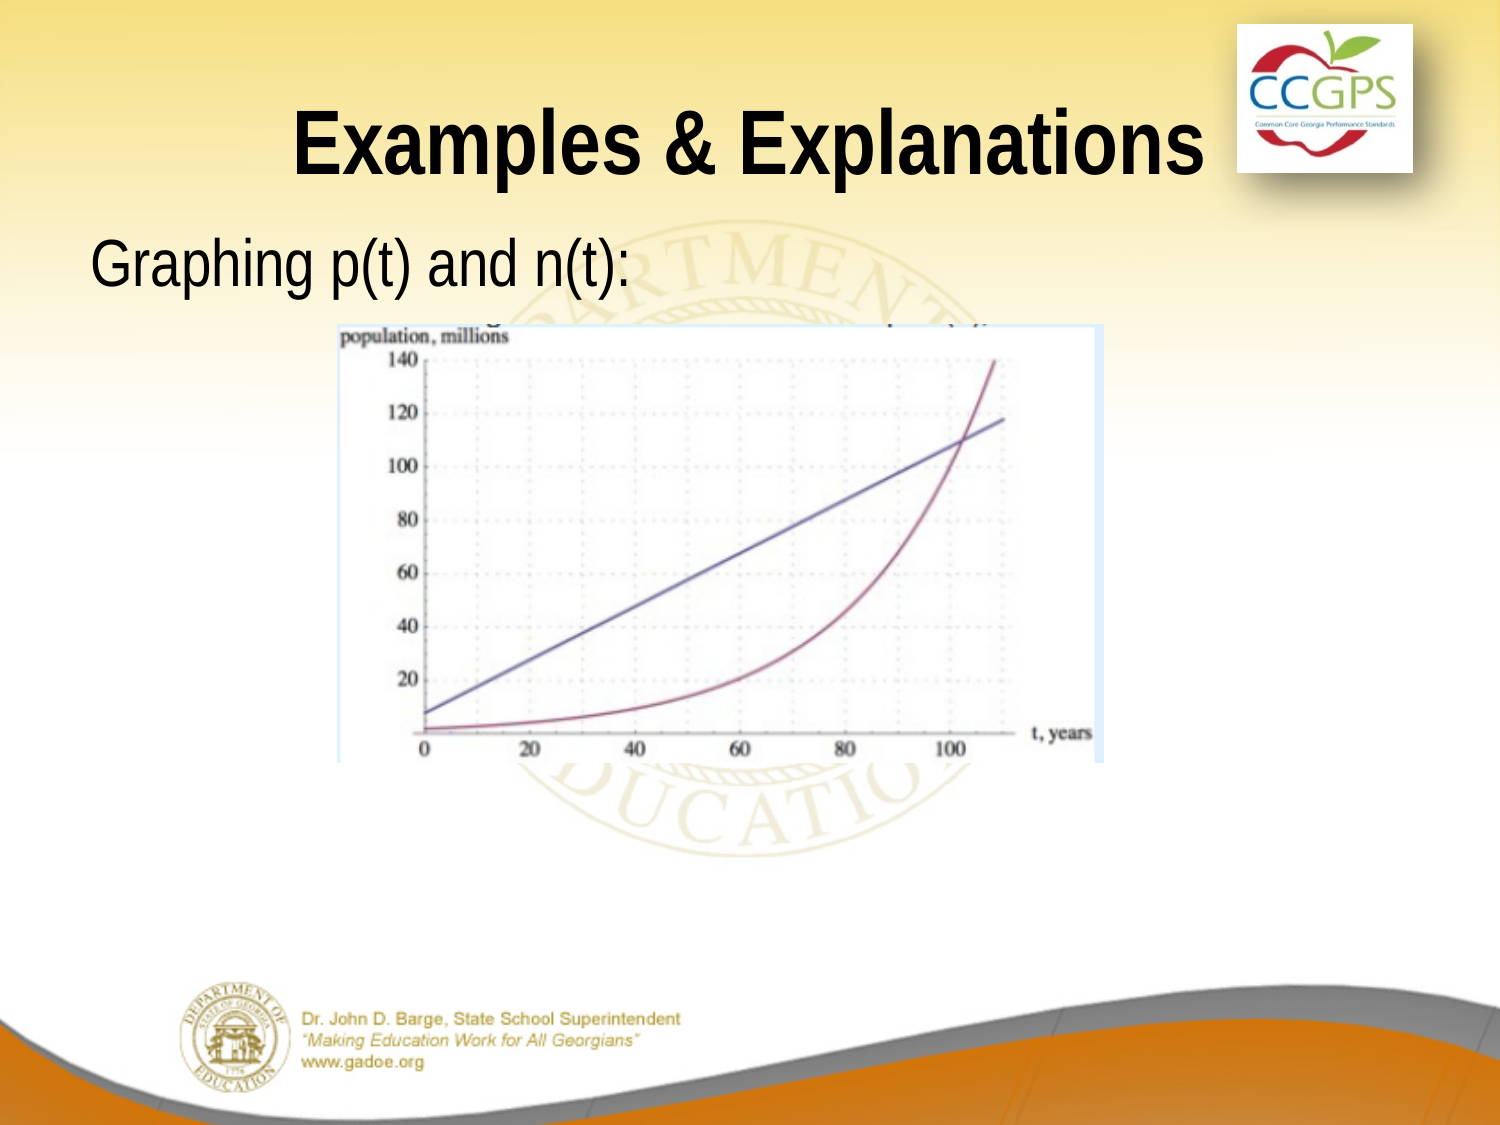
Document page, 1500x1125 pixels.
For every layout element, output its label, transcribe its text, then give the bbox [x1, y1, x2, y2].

title Examples & Explanations [112, 74, 1232, 201]
subtitle Graphing p(t) and n(t): [74, 212, 1451, 988]
picture [0, 0, 1500, 1125]
